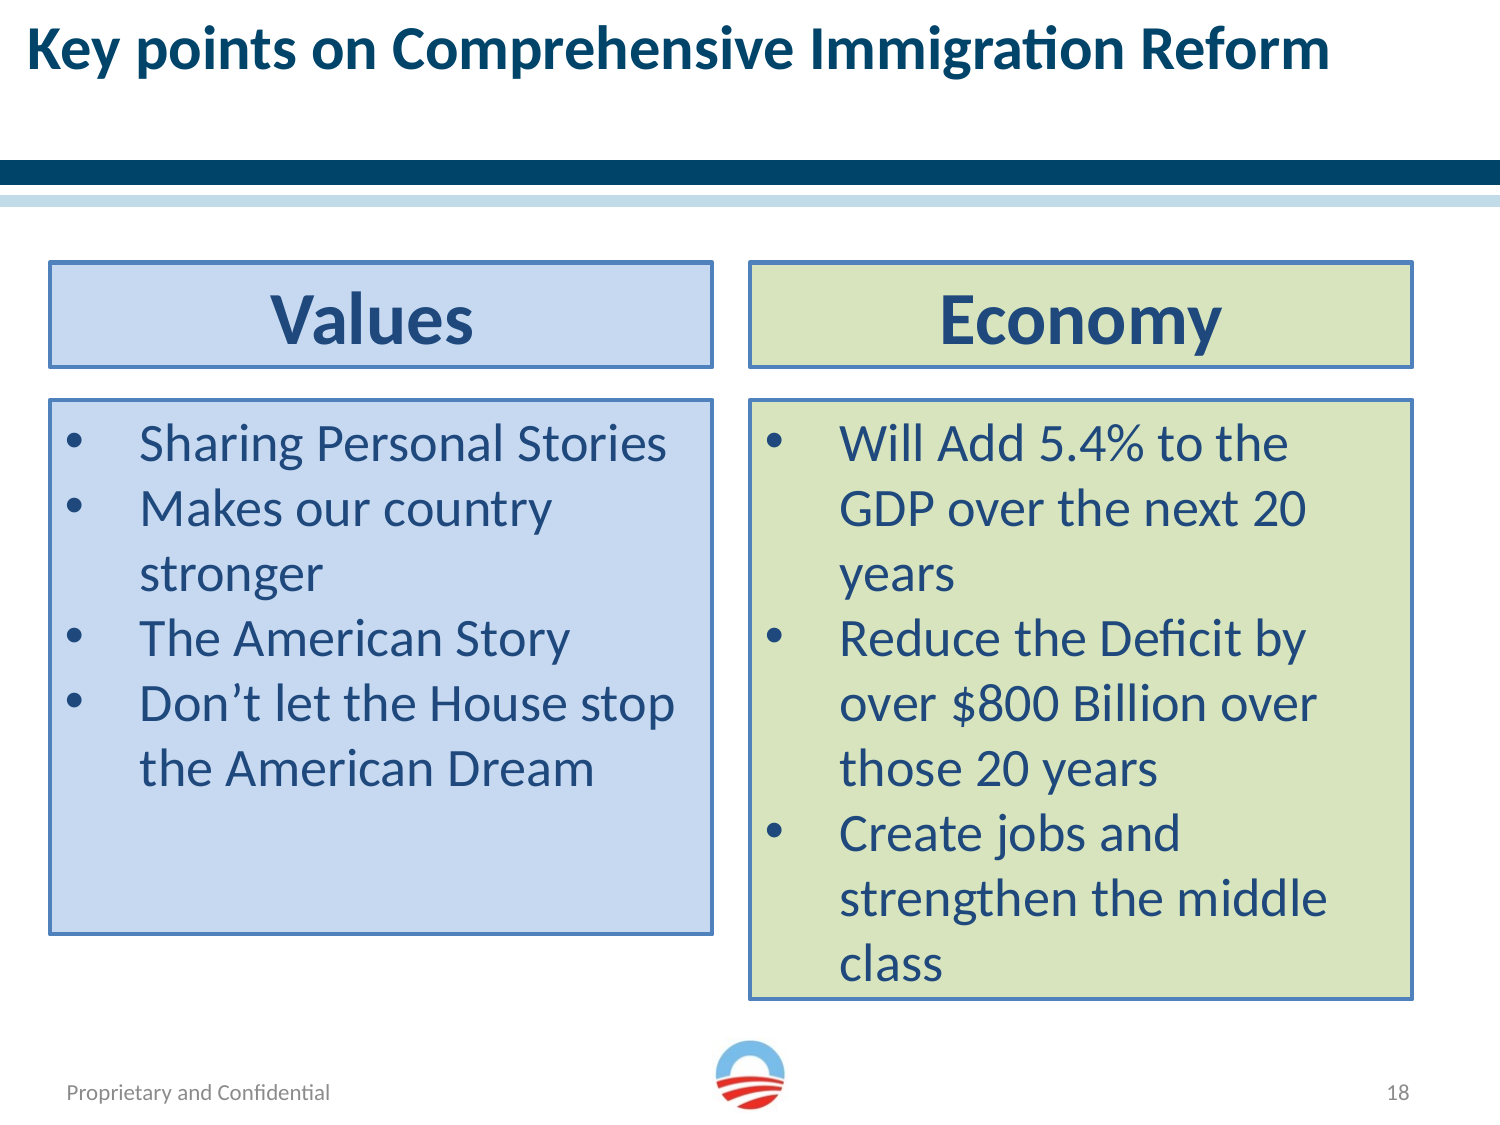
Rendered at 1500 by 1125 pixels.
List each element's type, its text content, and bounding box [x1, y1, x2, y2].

picture [712, 1037, 788, 1113]
text_box Values [48, 260, 714, 369]
text_box Sharing Personal Stories Makes our country stronger The American Story Don’t let the House stop the American Dream [48, 398, 714, 936]
text_box Will Add 5.4% to the GDP over the next 20 years Reduce the Deficit by over $800 Billion over those 20 years Create jobs and strengthen the middle class [748, 398, 1414, 1001]
slide_number 18 [1074, 1065, 1425, 1118]
text_box Economy [748, 260, 1414, 369]
title Key points on Comprehensive Immigration Reform [12, 0, 1363, 188]
